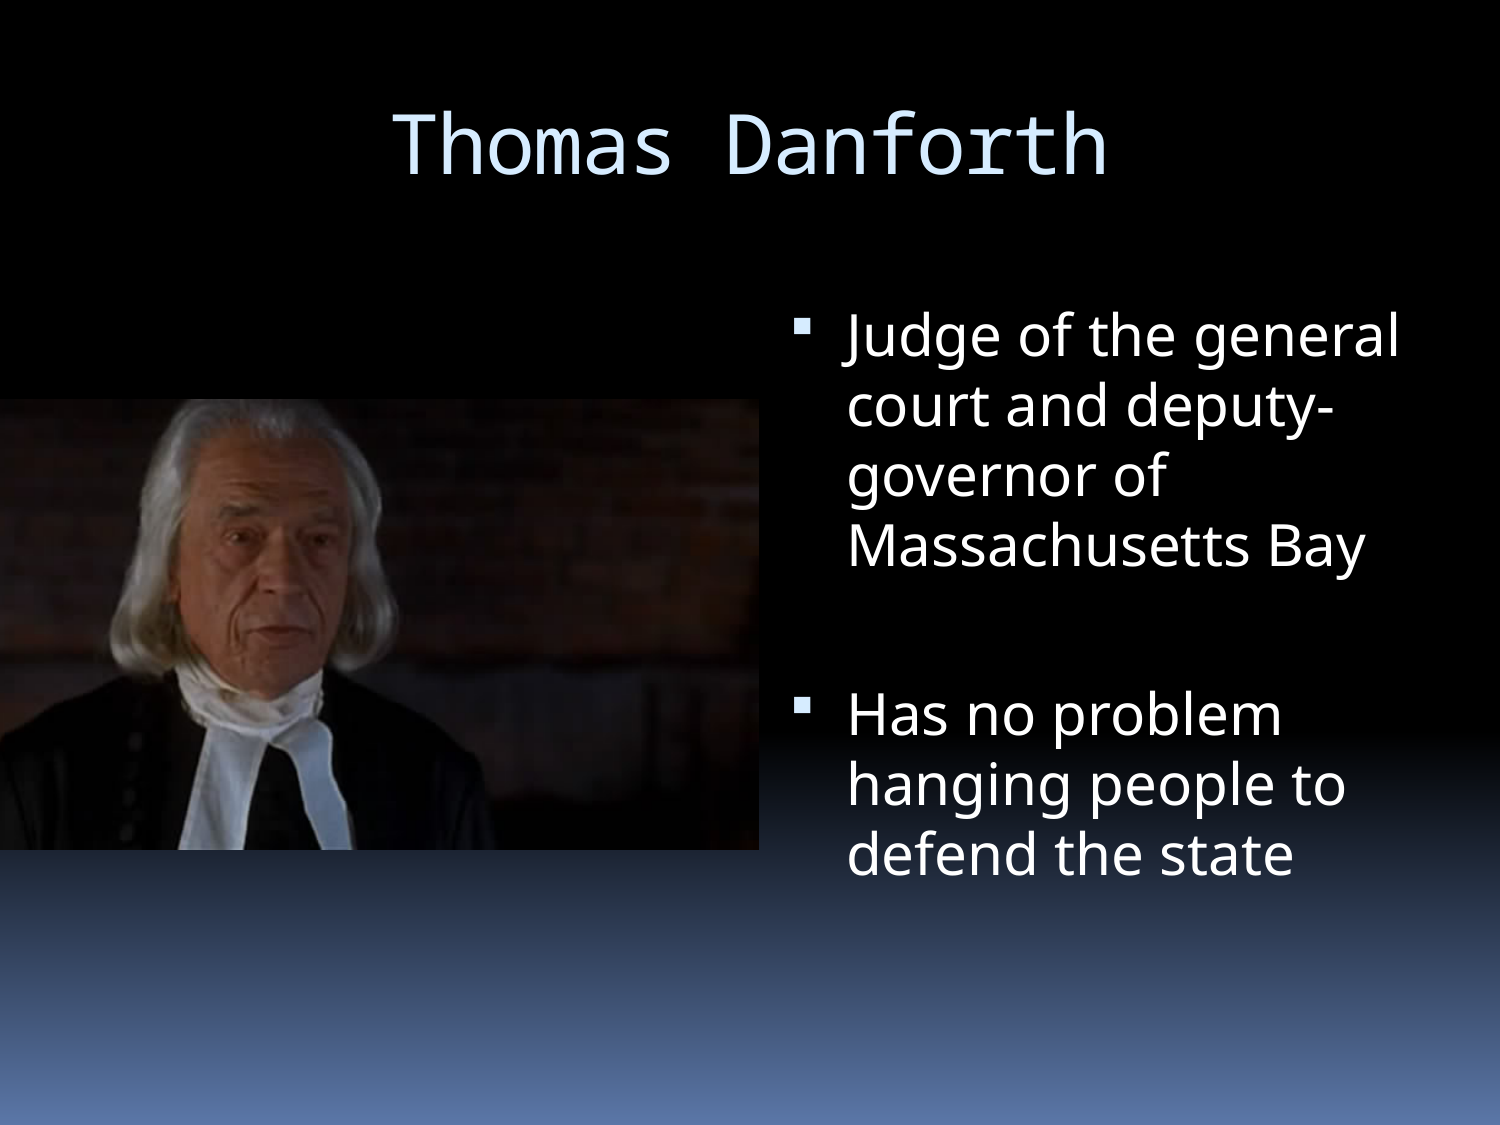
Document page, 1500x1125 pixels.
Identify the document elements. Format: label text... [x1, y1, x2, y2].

list Judge of the general court and deputy-governor of Massachusetts Bay Has no problem hanging people to defend the state [763, 290, 1427, 1033]
title Thomas Danforth [75, 83, 1425, 234]
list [0, 399, 759, 851]
